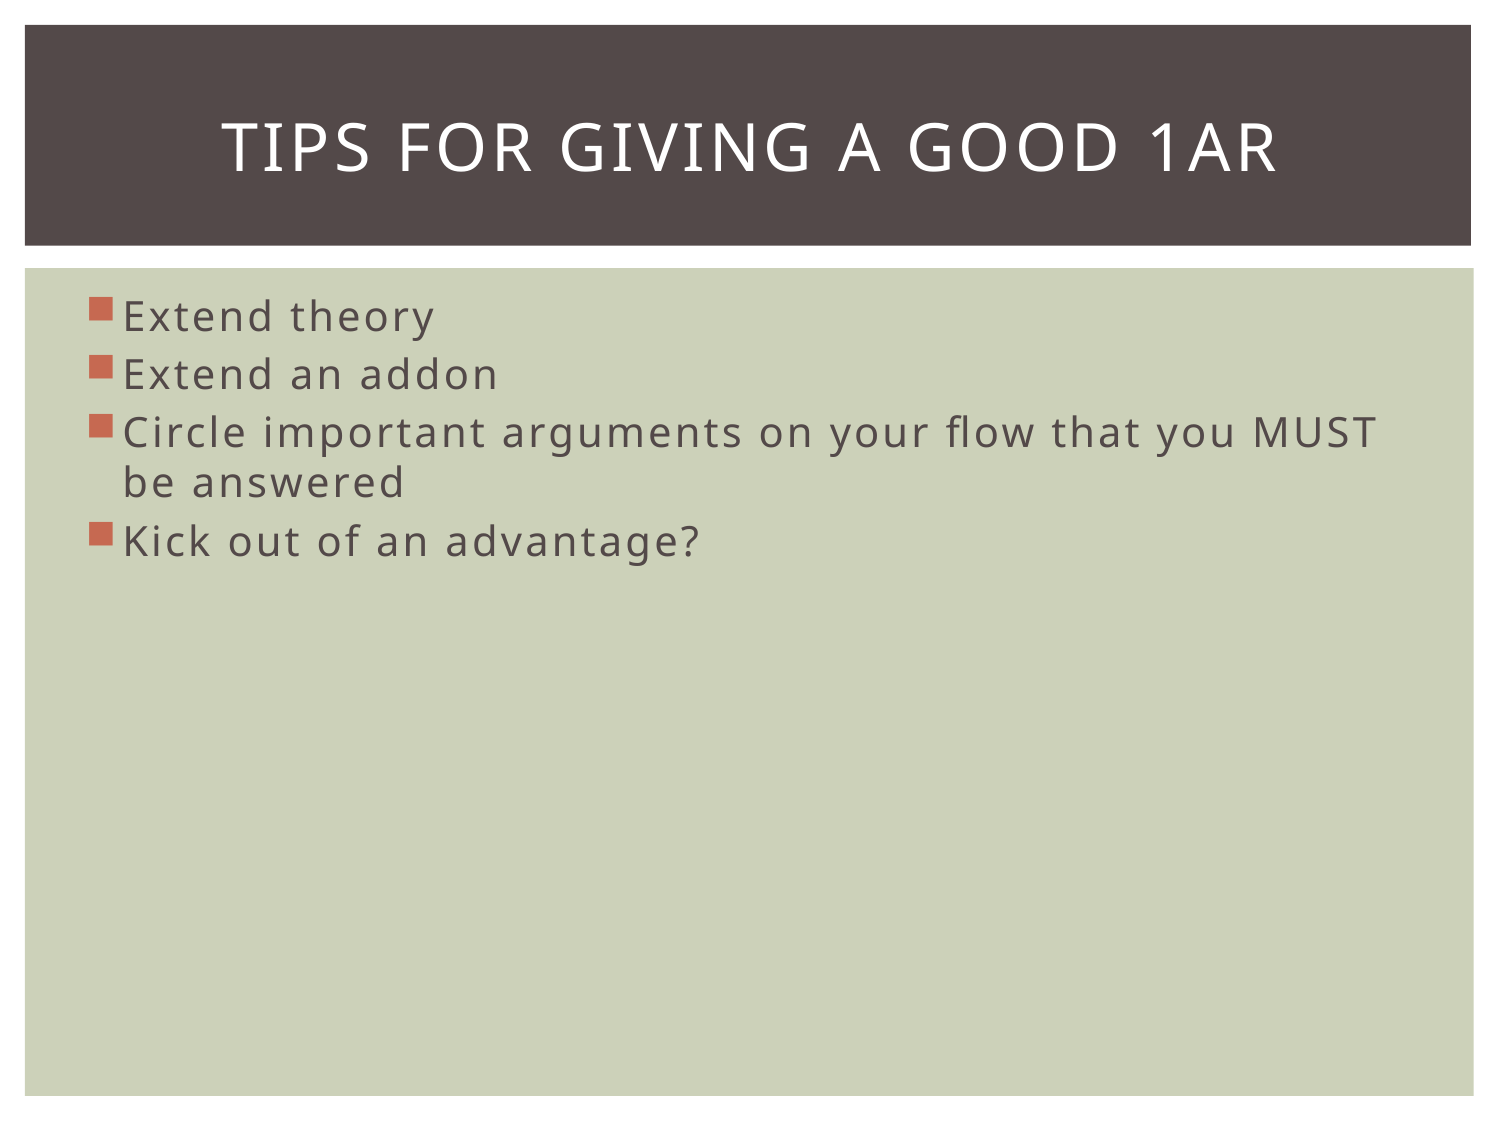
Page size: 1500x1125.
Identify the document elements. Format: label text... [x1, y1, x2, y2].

title Tips for giving a good 1ar [62, 58, 1438, 232]
list Extend theory Extend an addon Circle important arguments on your flow that you MUST be answered Kick out of an advantage? [62, 281, 1442, 1005]
